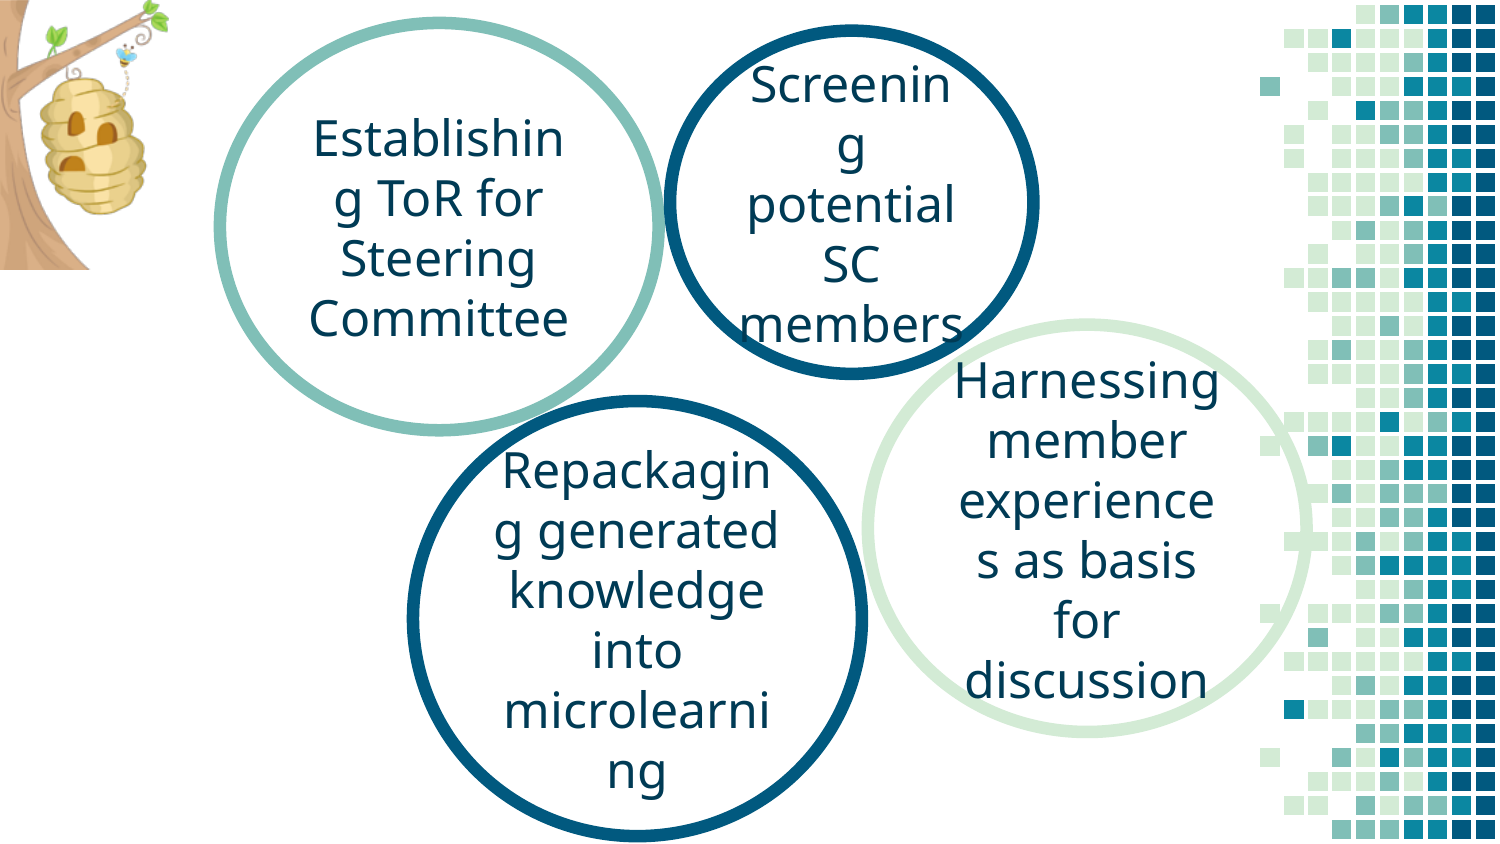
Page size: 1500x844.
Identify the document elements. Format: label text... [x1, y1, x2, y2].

picture [0, 0, 169, 270]
text_box Screening potential SC members [670, 30, 1034, 374]
text_box Harnessing member experiences as basis for discussion [867, 324, 1307, 732]
text_box Repackaging generated knowledge into microlearning [412, 401, 862, 837]
text_box Establishing ToR for Steering Committee [219, 22, 659, 431]
